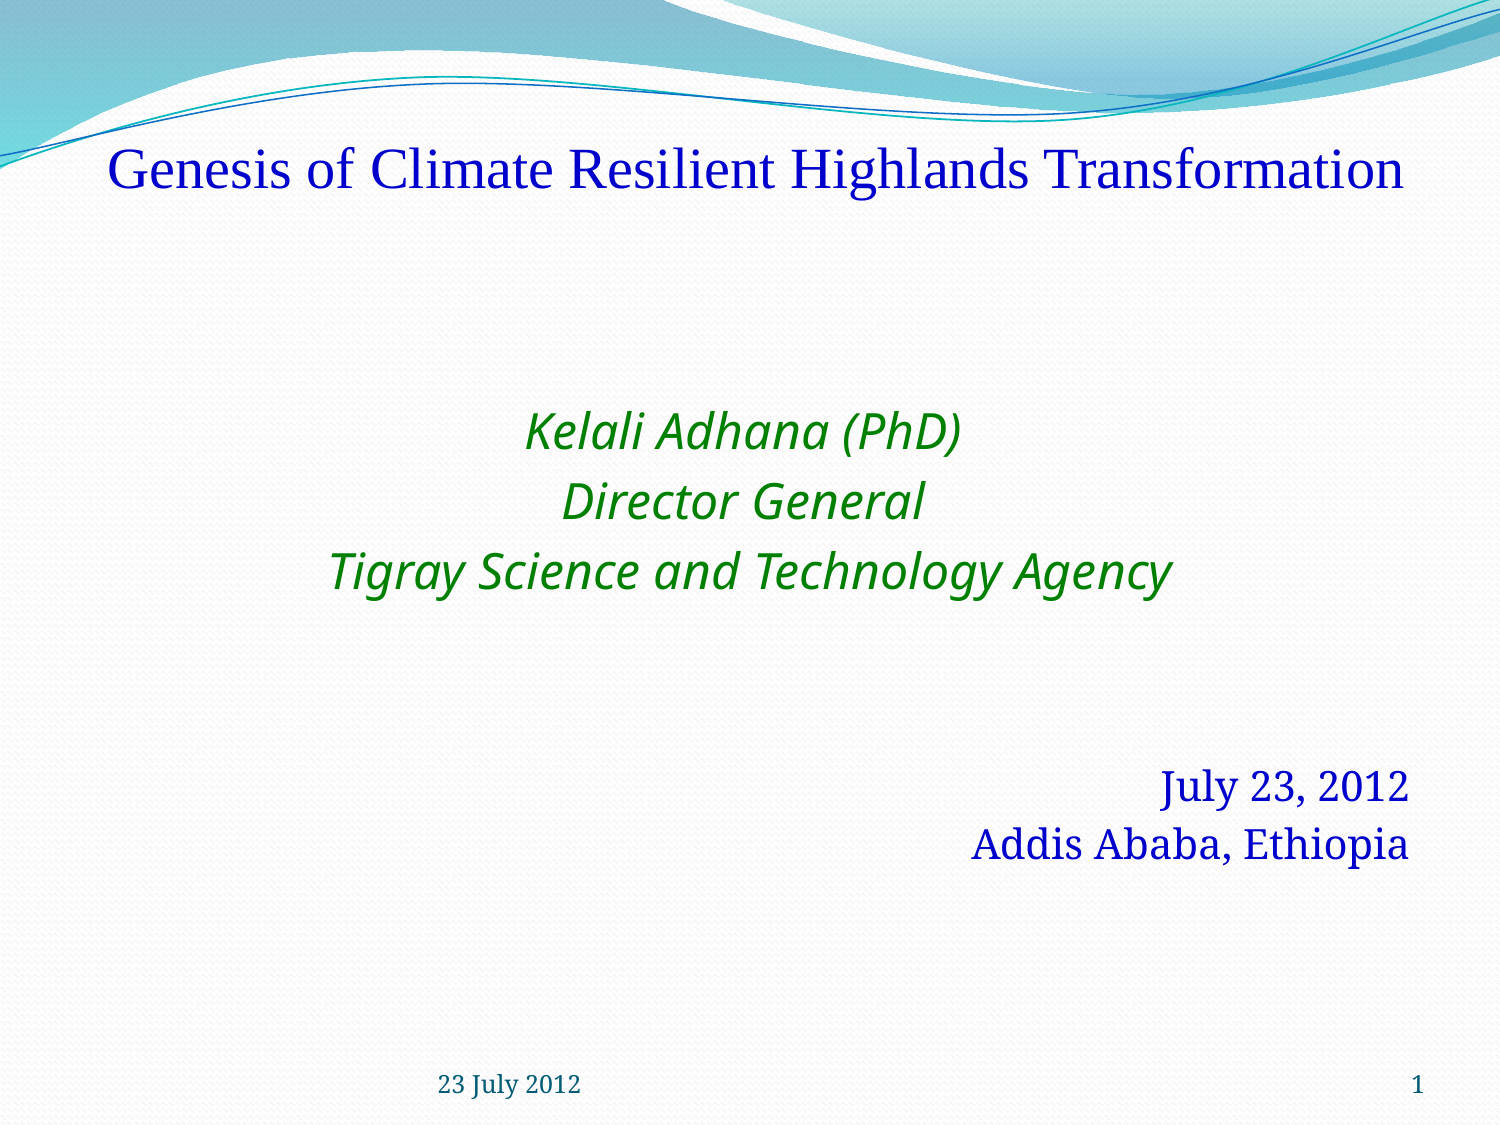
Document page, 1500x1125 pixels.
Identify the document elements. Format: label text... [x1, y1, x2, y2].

footer 23 July 2012 [437, 1042, 988, 1103]
title Genesis of Climate Resilient Highlands Transformation [75, 37, 1438, 200]
list Kelali Adhana (PhD) Director General Tigray Science and Technology Agency July 23, 2012 Addis Ababa, Ethiopia [75, 317, 1425, 1038]
slide_number 1 [1299, 1042, 1425, 1103]
